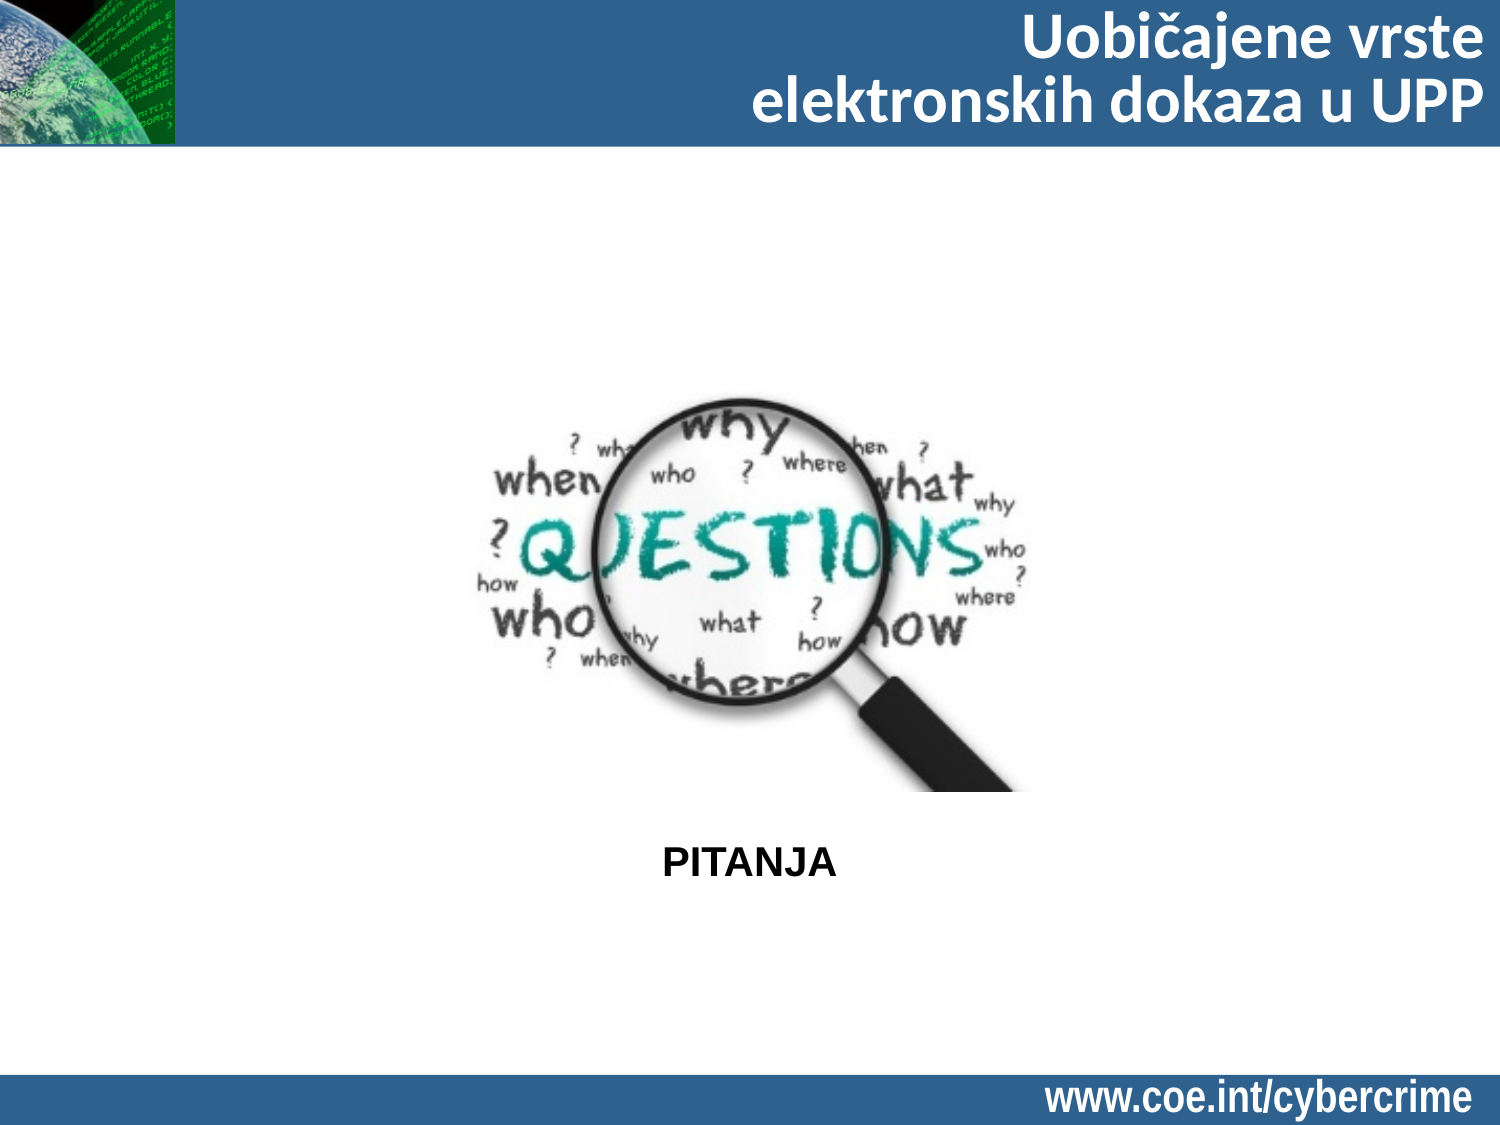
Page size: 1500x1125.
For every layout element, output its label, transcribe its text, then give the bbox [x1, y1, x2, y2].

text_box Uobičajene vrste elektronskih dokaza u UPP [177, 0, 1500, 149]
text_box [0, 1073, 1030, 1125]
text_box www.coe.int/cybercrime [1030, 1059, 1500, 1125]
text_box PITANJA [632, 827, 868, 892]
picture [443, 332, 1057, 793]
picture [0, 0, 175, 144]
